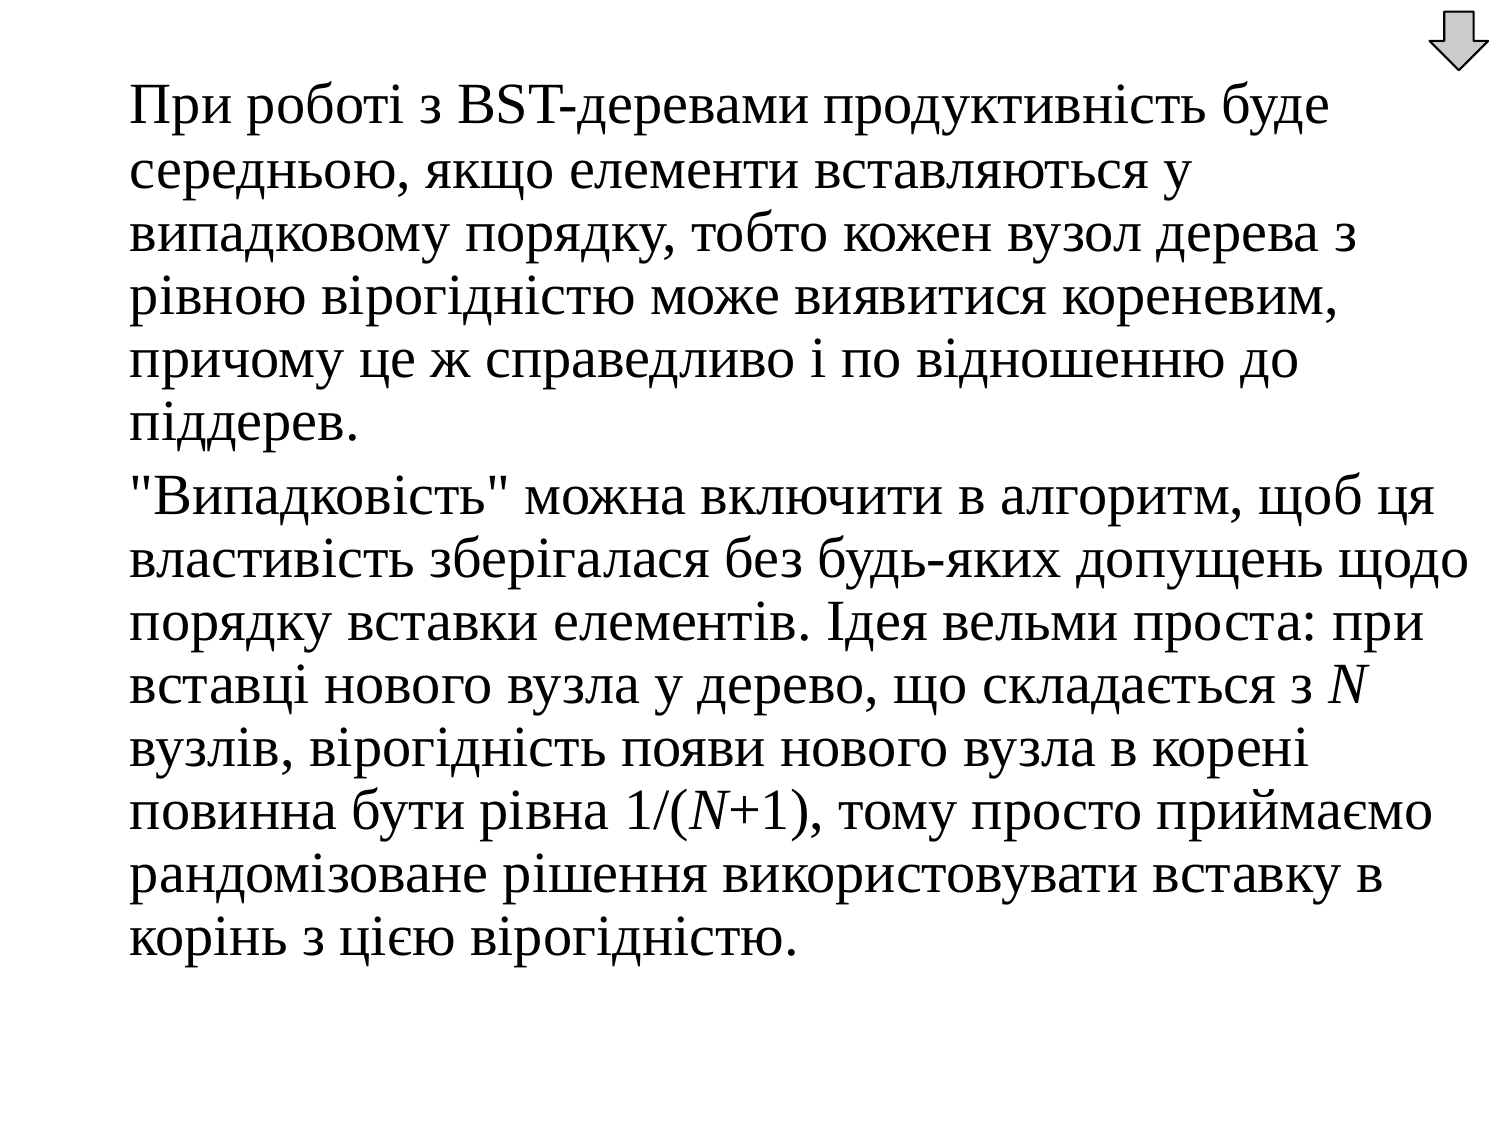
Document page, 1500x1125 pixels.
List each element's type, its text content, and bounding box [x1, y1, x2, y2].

text_box [1429, 11, 1489, 71]
list При роботі з BST-деревами продуктивність буде середньою, якщо елементи вставляються у випадковому порядку, тобто кожен вузол дерева з рівною вірогідністю може виявитися кореневим, причому це ж справедливо і по відношенню до піддерев. "Випадковість" можна включити в алгоритм, щоб ця властивість зберігалася без будь-яких допущень щодо порядку вставки елементів. Ідея вельми проста: при вставці нового вузла у дерево, що складається з N вузлів, вірогідність появи нового вузла в корені повинна бути рівна 1/(N+1), тому просто приймаємо рандомізоване рішення використовувати вставку в корінь з цією вірогідністю. [0, 58, 1500, 1125]
